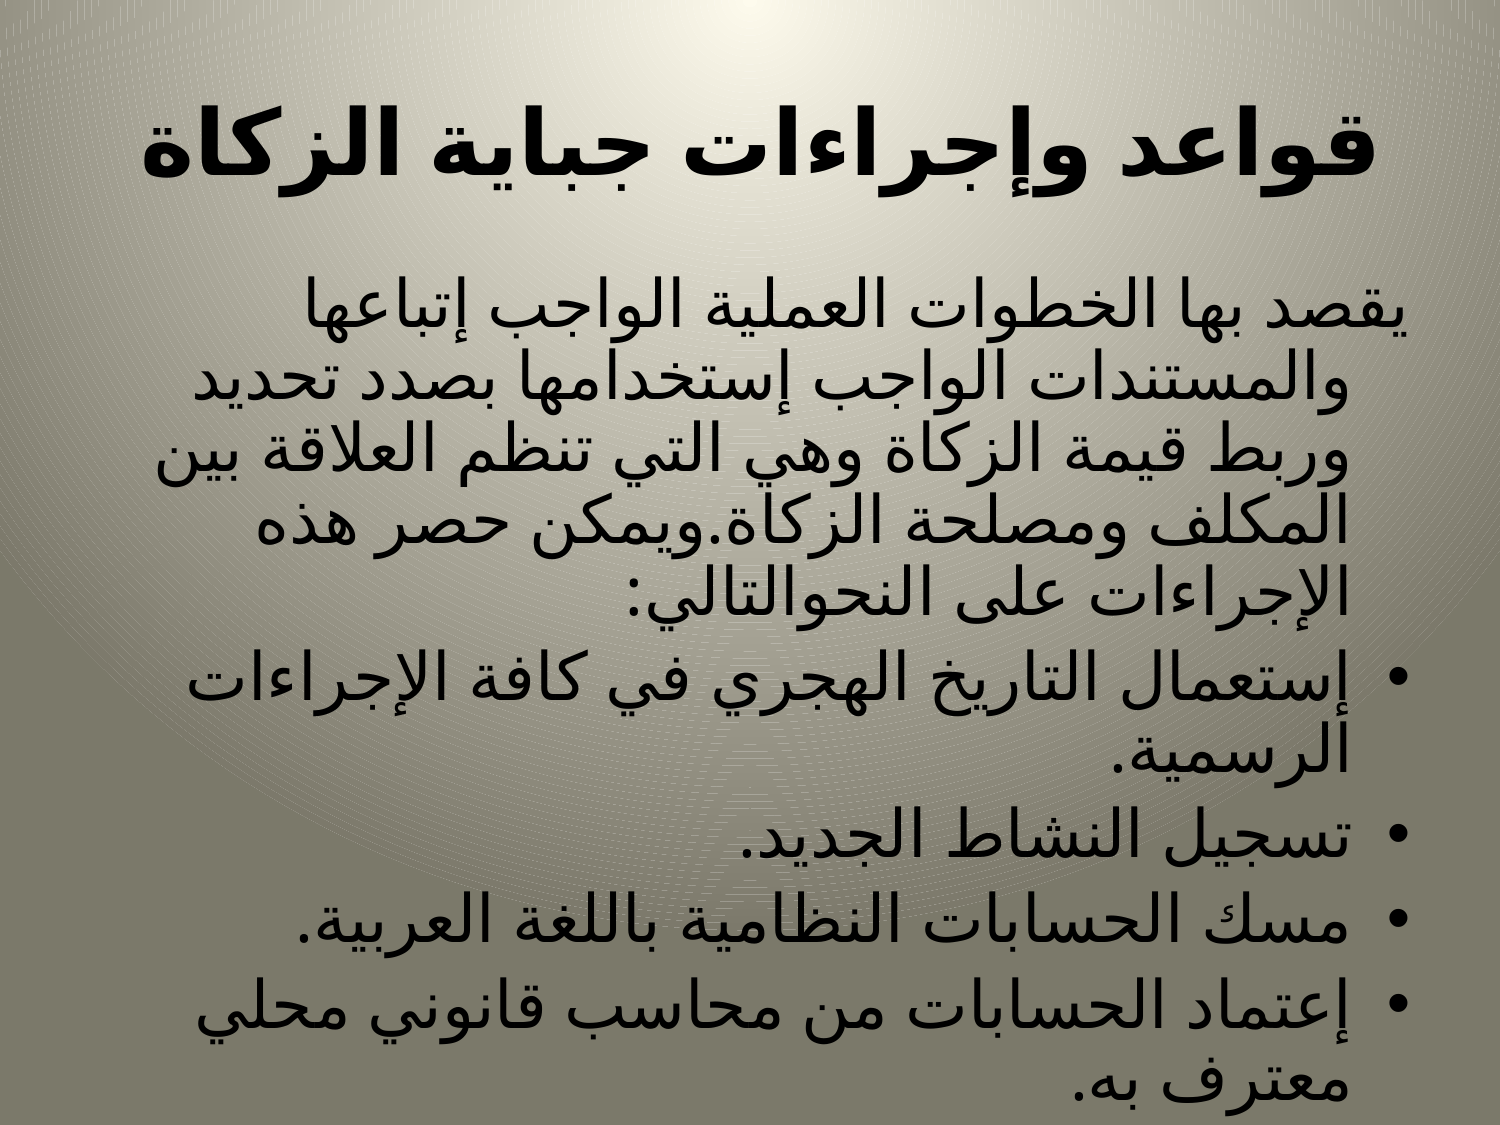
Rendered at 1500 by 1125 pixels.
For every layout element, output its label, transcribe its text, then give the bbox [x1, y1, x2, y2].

list يقصد بها الخطوات العملية الواجب إتباعها والمستندات الواجب إستخدامها بصدد تحديد وربط قيمة الزكاة وهي التي تنظم العلاقة بين المكلف ومصلحة الزكاة.ويمكن حصر هذه الإجراءات على النحوالتالي: إستعمال التاريخ الهجري في كافة الإجراءات الرسمية. تسجيل النشاط الجديد. مسك الحسابات النظامية باللغة العربية. إعتماد الحسابات من محاسب قانوني محلي معترف به. [75, 262, 1425, 1005]
title قواعد وإجراءات جباية الزكاة [75, 45, 1425, 233]
